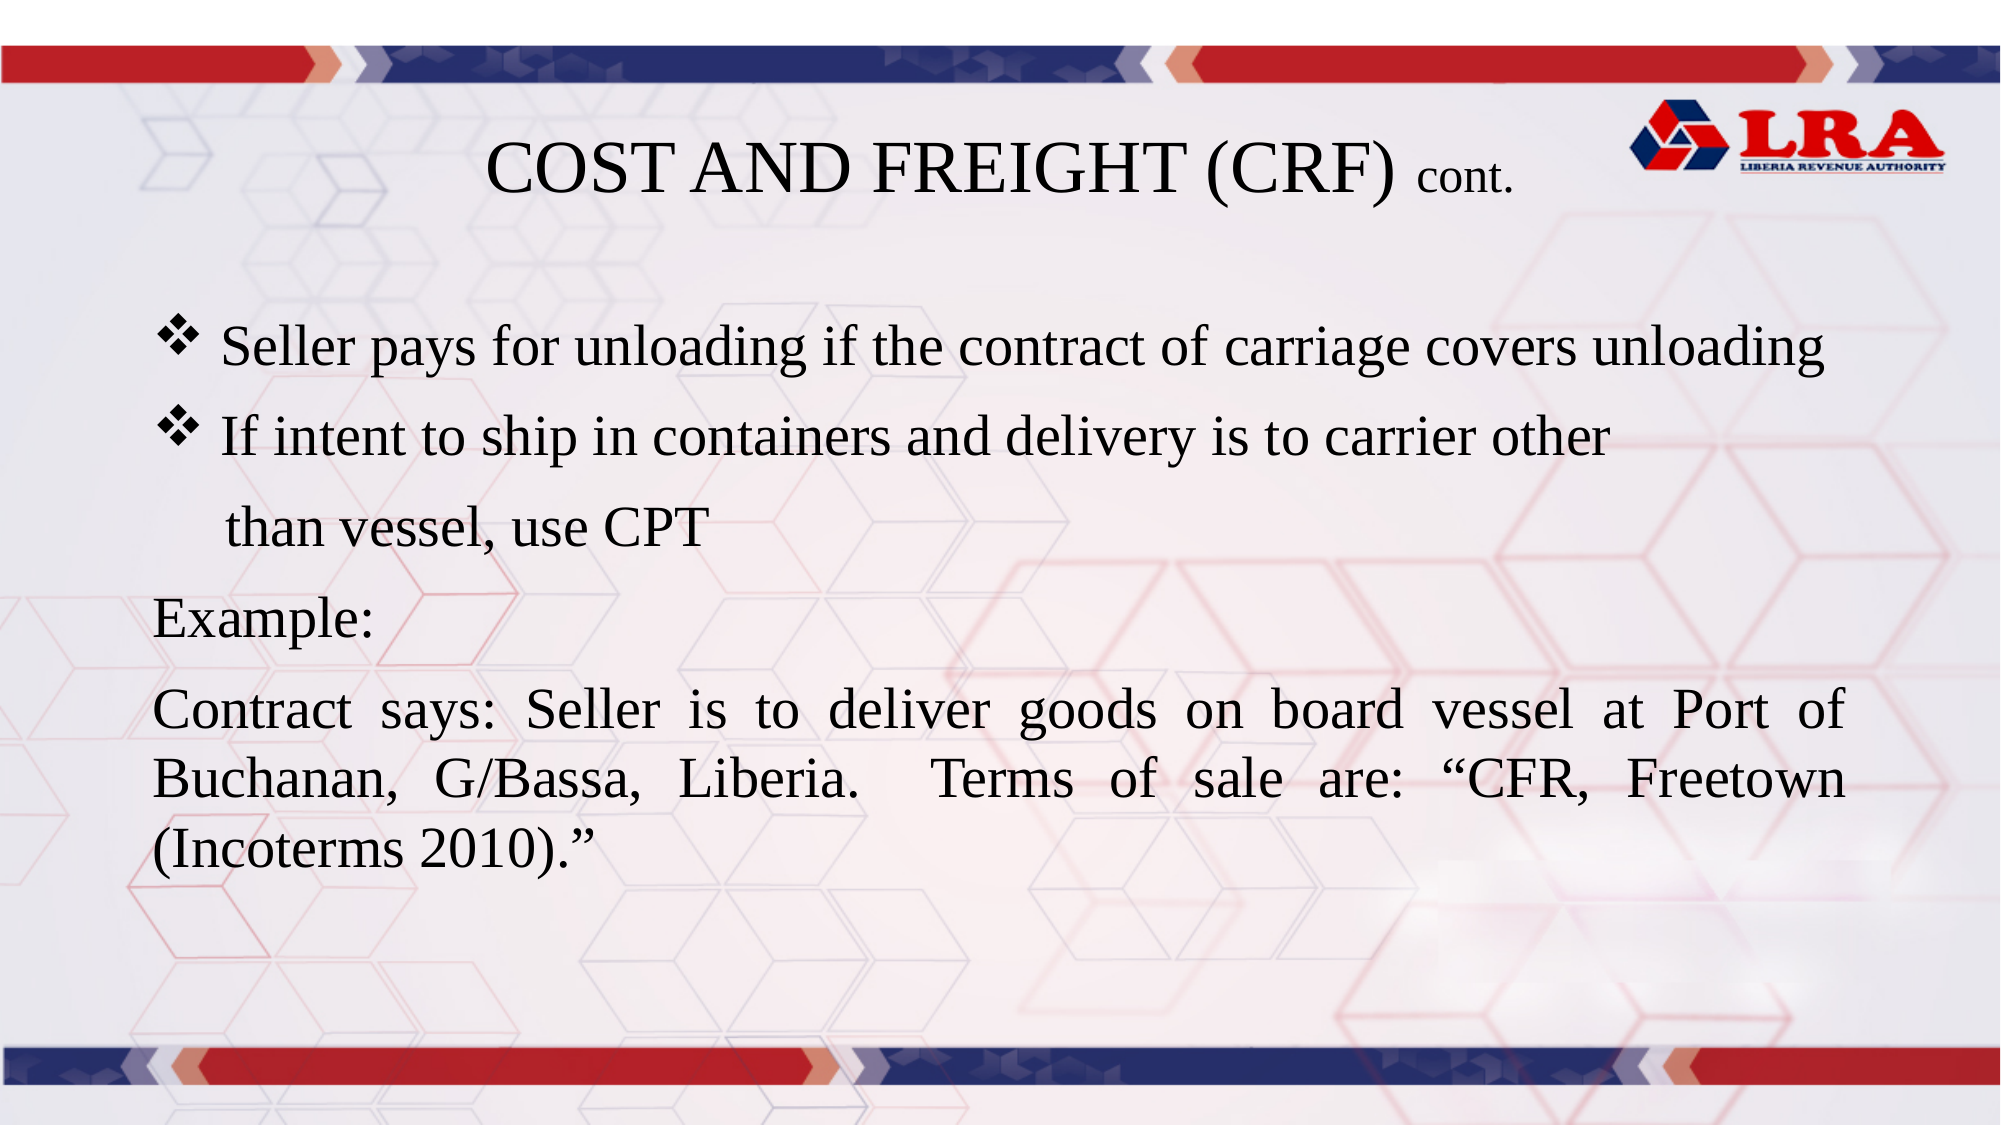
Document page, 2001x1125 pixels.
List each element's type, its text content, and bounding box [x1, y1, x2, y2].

title COST AND FREIGHT (CRF) cont. [137, 59, 1863, 278]
picture [0, 0, 2001, 1125]
list Seller pays for unloading if the contract of carriage covers unloading If intent to ship in containers and delivery is to carrier other than vessel, use CPT Example: Contract says: Seller is to deliver goods on board vessel at Port of Buchanan, G/Bassa, Liberia. Terms of sale are: “CFR, Freetown (Incoterms 2010).” [137, 299, 1863, 1014]
